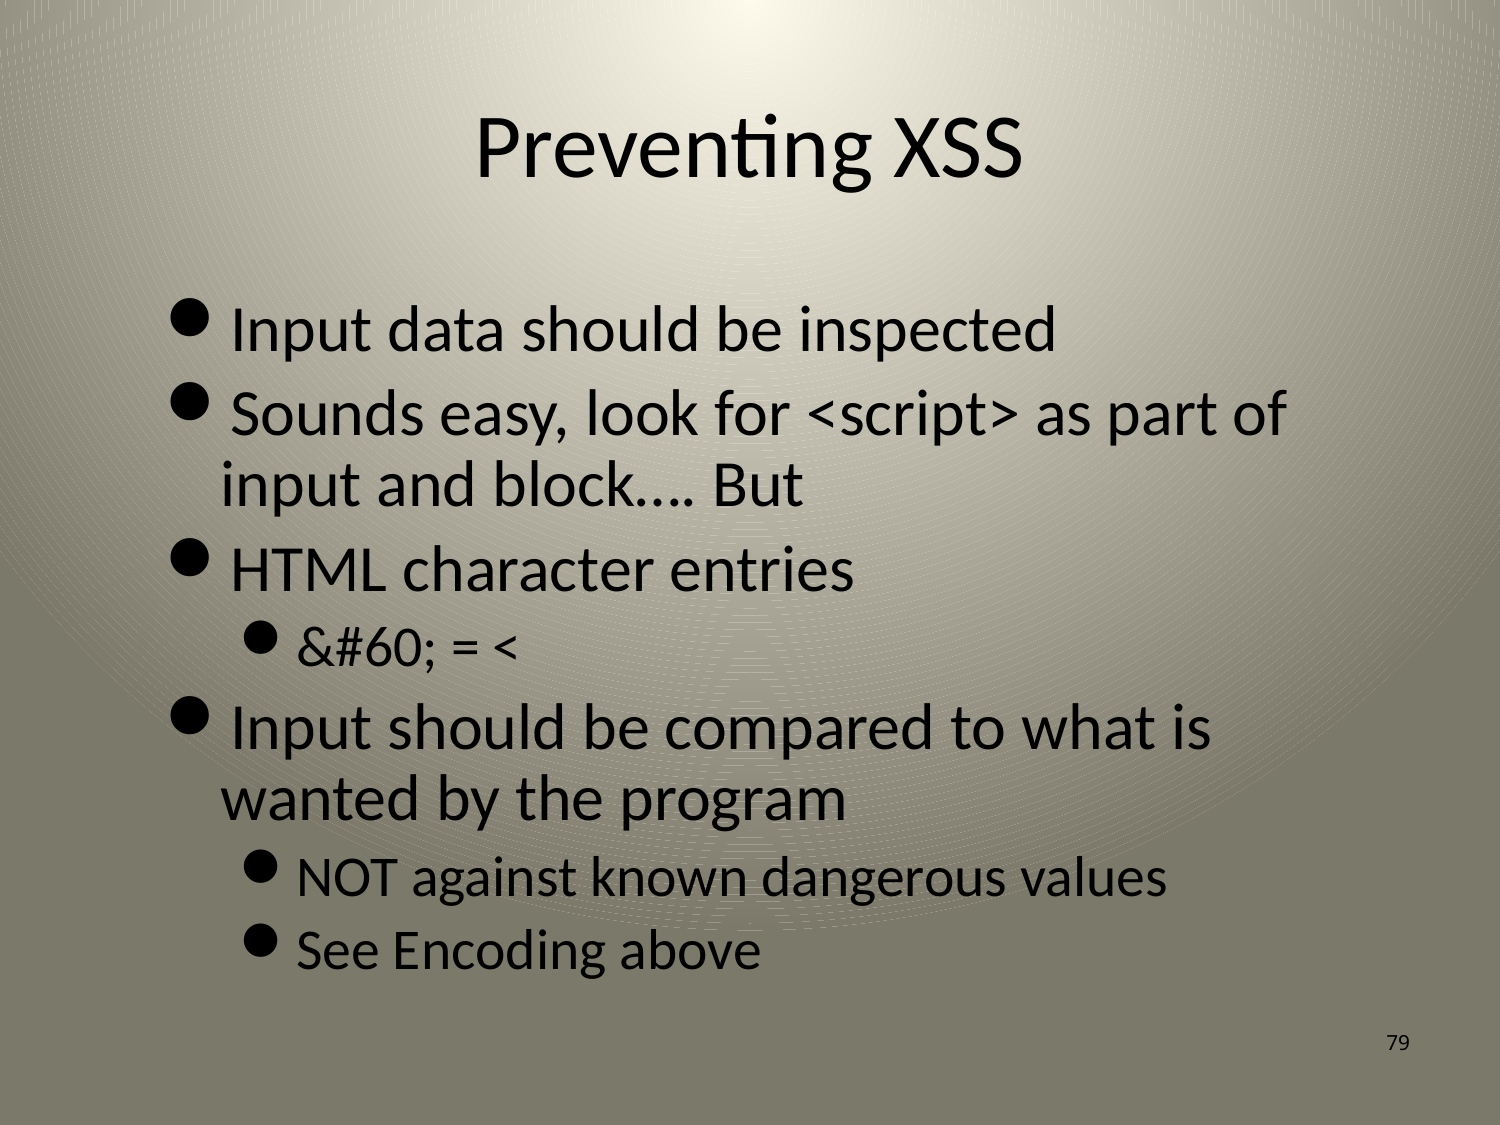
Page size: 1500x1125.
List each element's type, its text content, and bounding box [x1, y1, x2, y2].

list Input data should be inspected Sounds easy, look for <script> as part of input and block…. But HTML character entries &#60; = < Input should be compared to what is wanted by the program NOT against known dangerous values See Encoding above [150, 286, 1350, 993]
title Preventing XSS [150, 37, 1350, 245]
slide_number 79 [1074, 1021, 1425, 1067]
